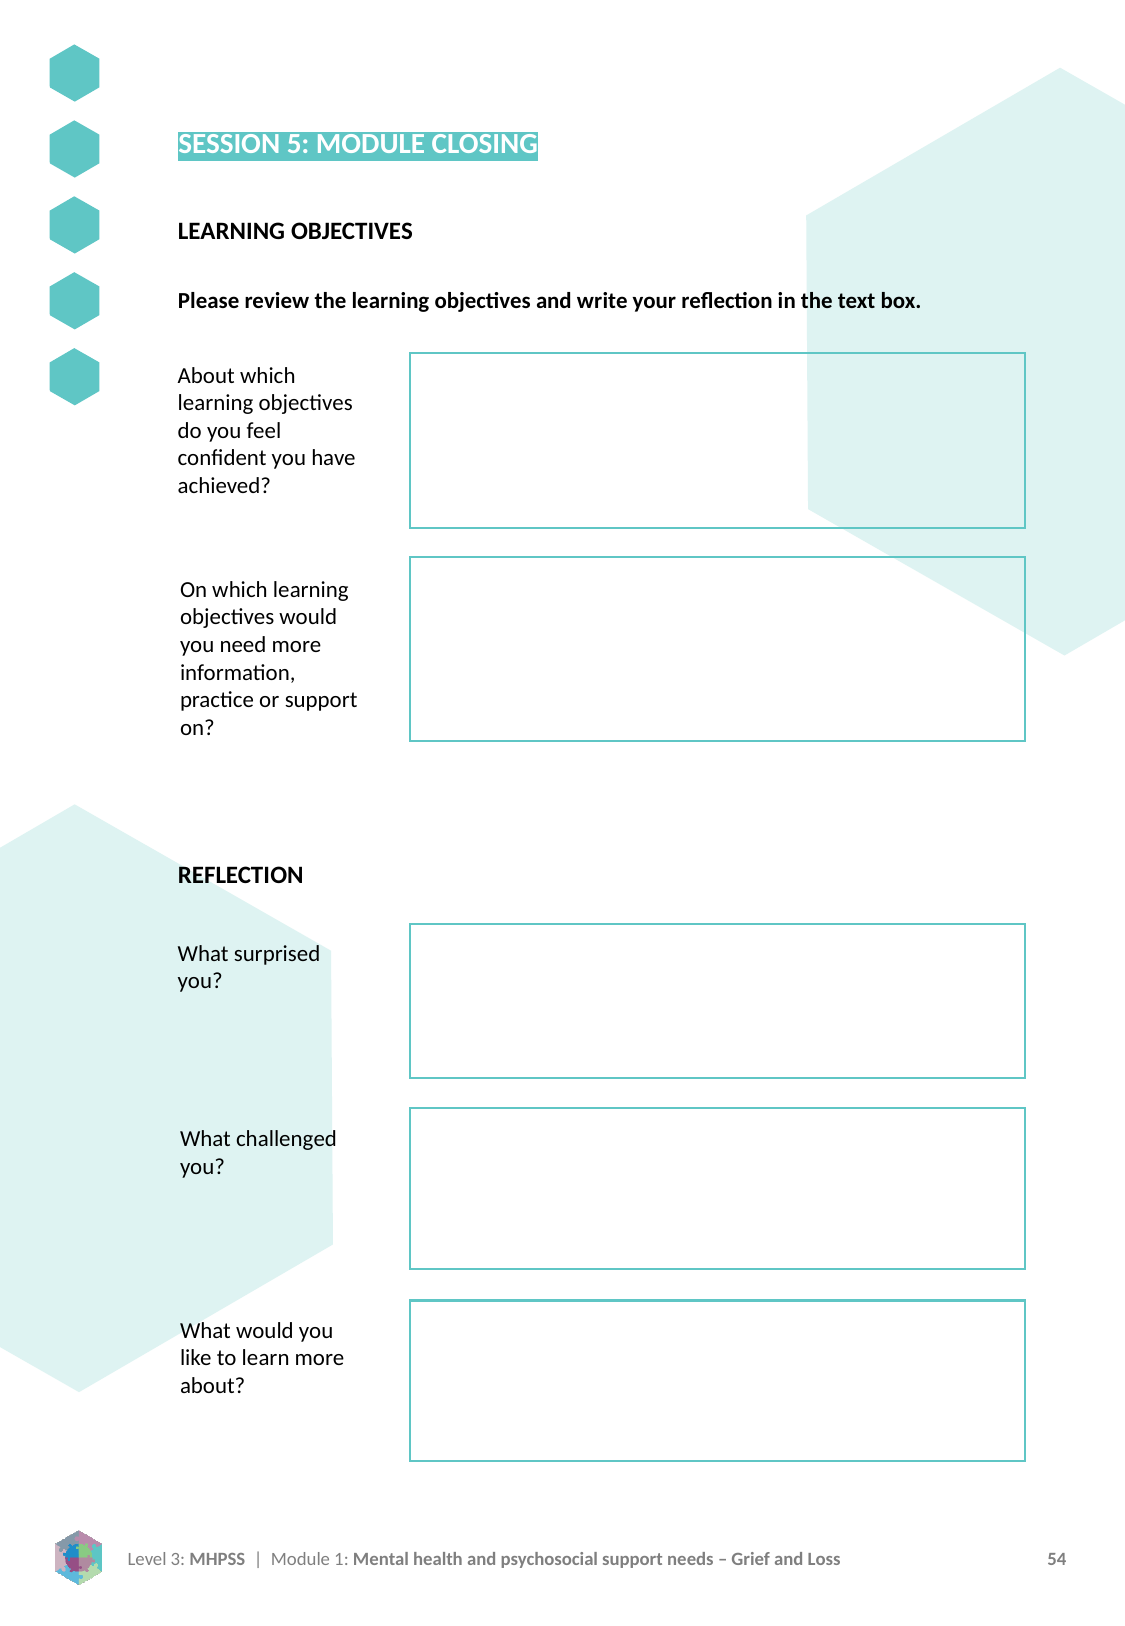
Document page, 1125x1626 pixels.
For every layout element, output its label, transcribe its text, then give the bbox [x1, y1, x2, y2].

text_box [50, 273, 99, 329]
text_box SESSION 5: MODULE CLOSING [163, 116, 1027, 167]
text_box [0, 804, 333, 1393]
text_box About which learning objectives do you feel confident you have achieved? [162, 345, 380, 513]
text_box [50, 45, 99, 101]
text_box [410, 924, 1025, 1079]
text_box What would you like to learn more about? [165, 1300, 381, 1413]
text_box REFLECTION [162, 850, 1025, 896]
picture [55, 1530, 102, 1585]
text_box [50, 121, 99, 177]
text_box [410, 1107, 1025, 1269]
text_box Please review the learning objectives and write your reflection in the text box. [162, 278, 1027, 321]
text_box [806, 67, 1125, 656]
text_box [410, 1300, 1025, 1462]
text_box [50, 349, 99, 405]
text_box What surprised you? [162, 923, 380, 1008]
text_box [410, 557, 1025, 741]
text_box On which learning objectives would you need more information, practice or support on? [165, 559, 381, 755]
text_box [410, 352, 1025, 529]
text_box LEARNING OBJECTIVES [162, 207, 1025, 253]
text_box What challenged you? [165, 1109, 381, 1194]
text_box [50, 197, 99, 253]
